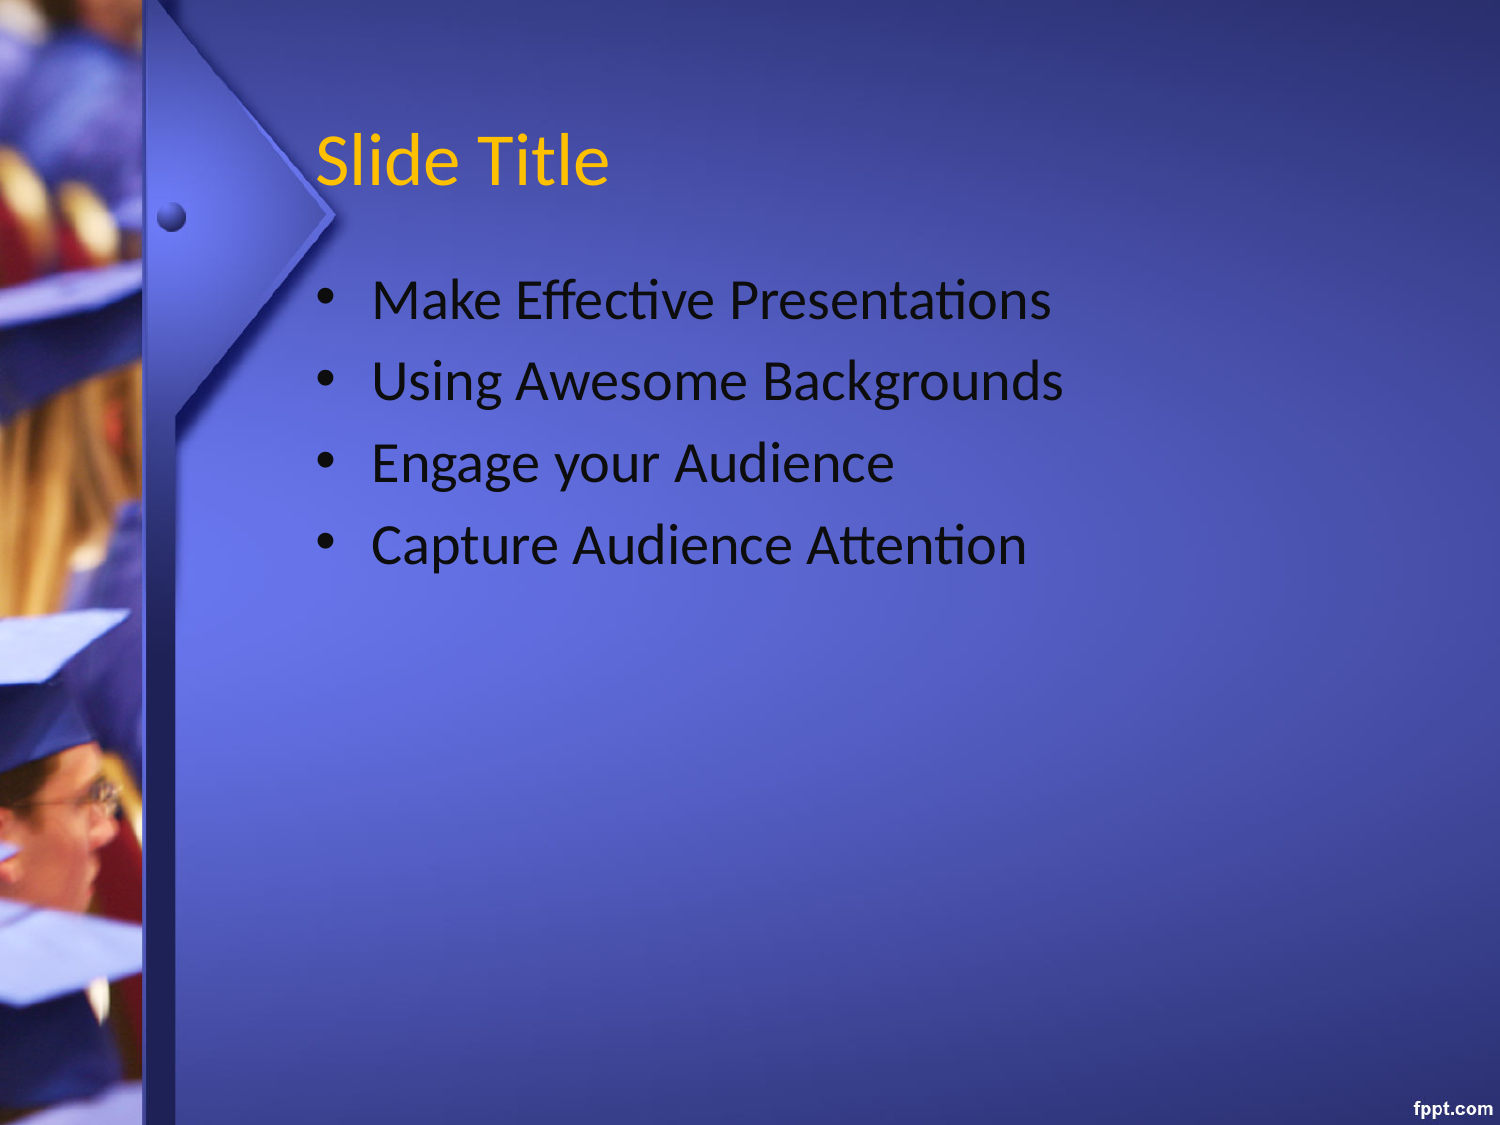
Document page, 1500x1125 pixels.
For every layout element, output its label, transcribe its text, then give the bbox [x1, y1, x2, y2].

title Slide Title [300, 61, 1452, 249]
picture [0, 0, 1500, 1125]
list Make Effective Presentations Using Awesome Backgrounds Engage your Audience Capture Audience Attention [300, 253, 1452, 955]
